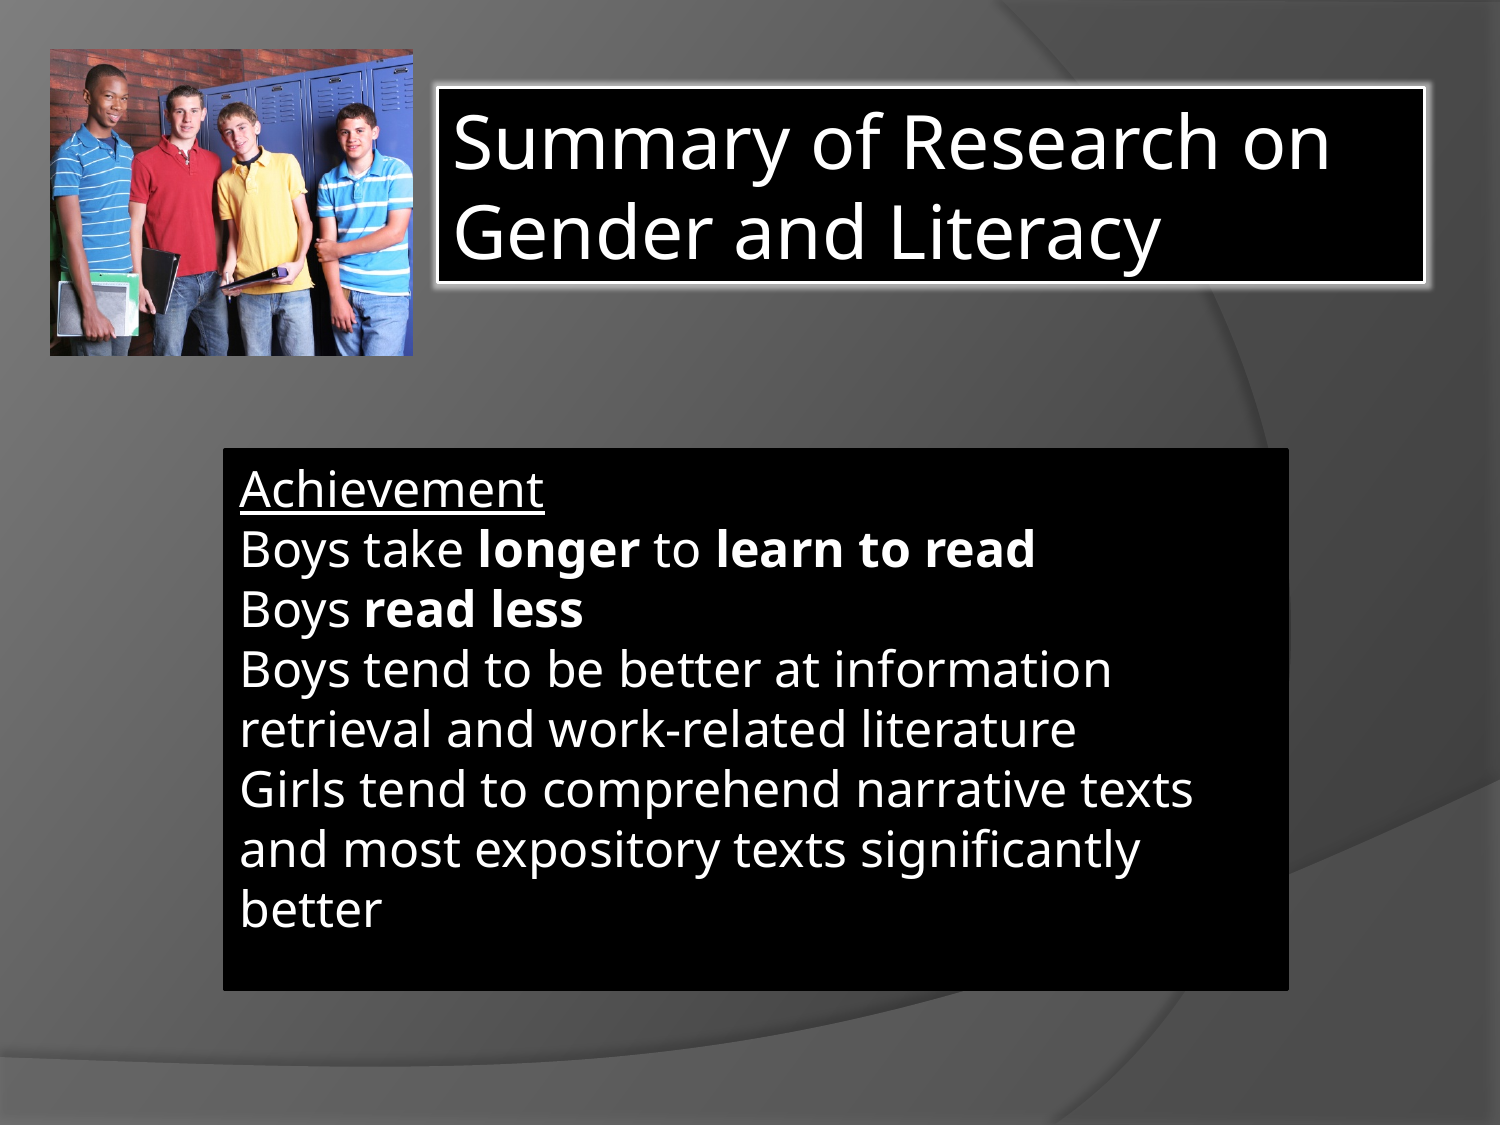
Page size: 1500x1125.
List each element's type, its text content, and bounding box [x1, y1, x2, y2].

text_box Summary of Research on Gender and Literacy [436, 86, 1426, 284]
picture [49, 49, 413, 356]
text_box Achievement Boys take longer to learn to read Boys read less Boys tend to be better at information retrieval and work-related literature Girls tend to comprehend narrative texts and most expository texts significantly better [223, 448, 1289, 991]
